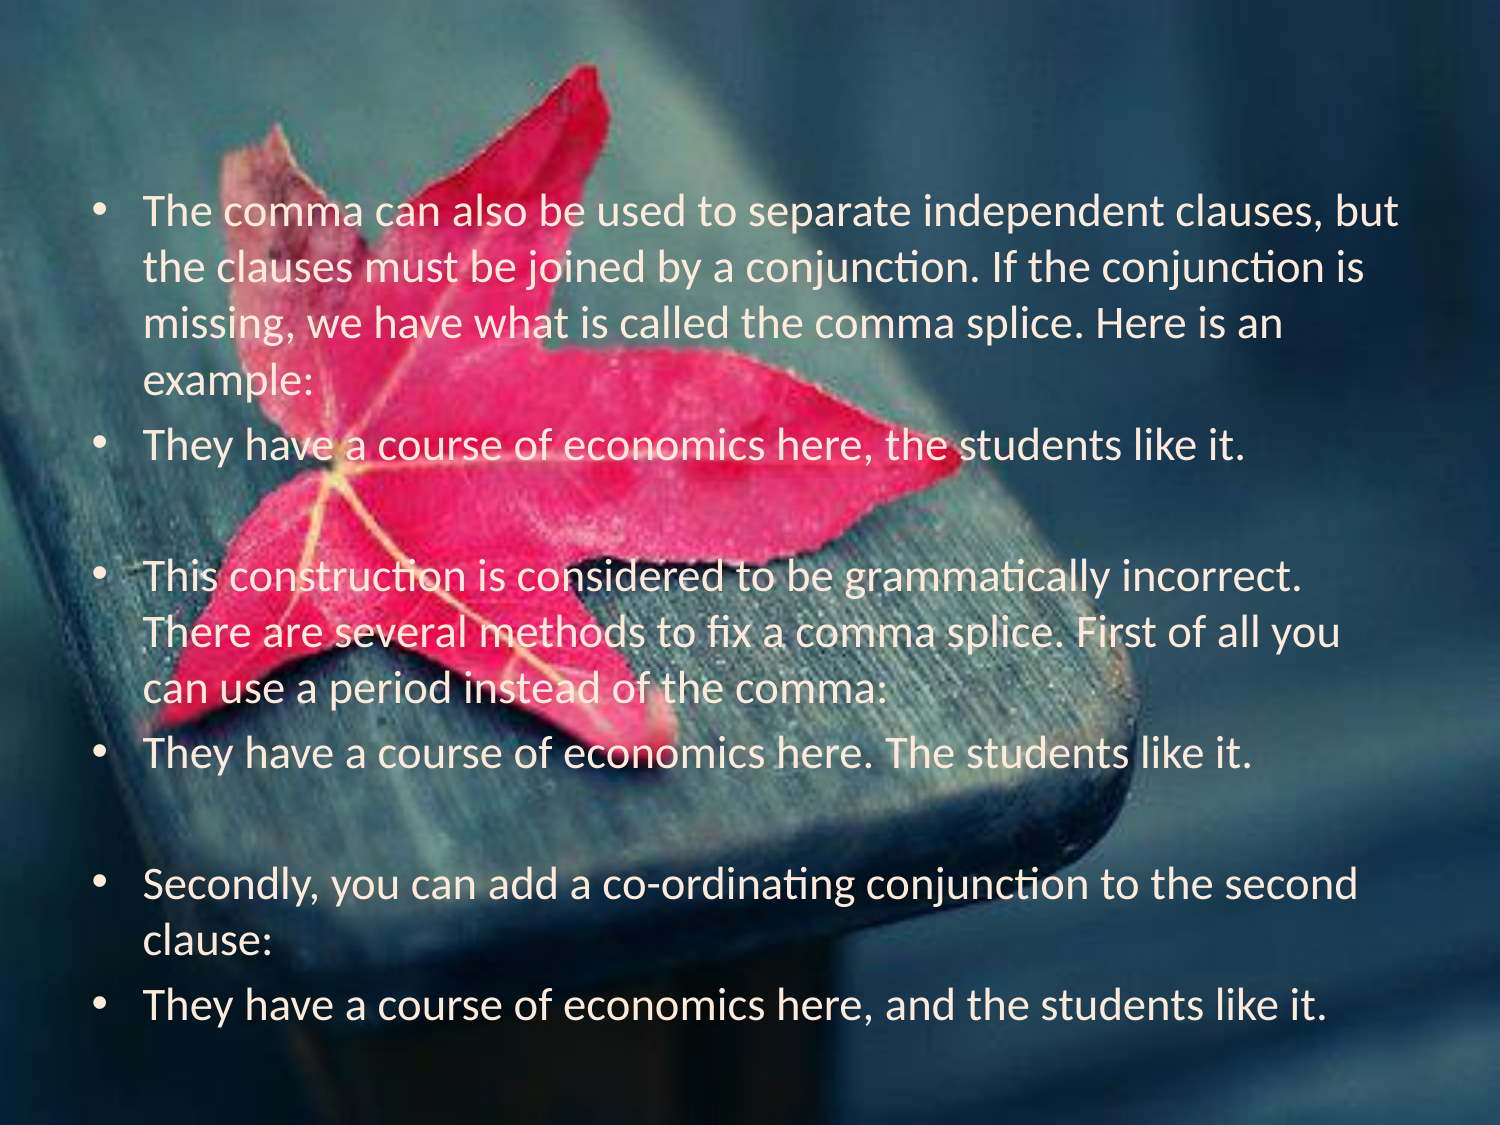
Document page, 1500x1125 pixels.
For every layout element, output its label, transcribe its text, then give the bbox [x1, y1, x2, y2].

picture [0, 0, 1500, 1125]
list The comma can also be used to separate independent clauses, but the clauses must be joined by a conjunction. If the conjunction is missing, we have what is called the comma splice. Here is an example: They have a course of economics here, the students like it. This construction is considered to be grammatically incorrect. There are several methods to fix a comma splice. First of all you can use a period instead of the comma: They have a course of economics here. The students like it. Secondly, you can add a co-ordinating conjunction to the second clause: They have a course of economics here, and the students like it. [76, 172, 1427, 1041]
